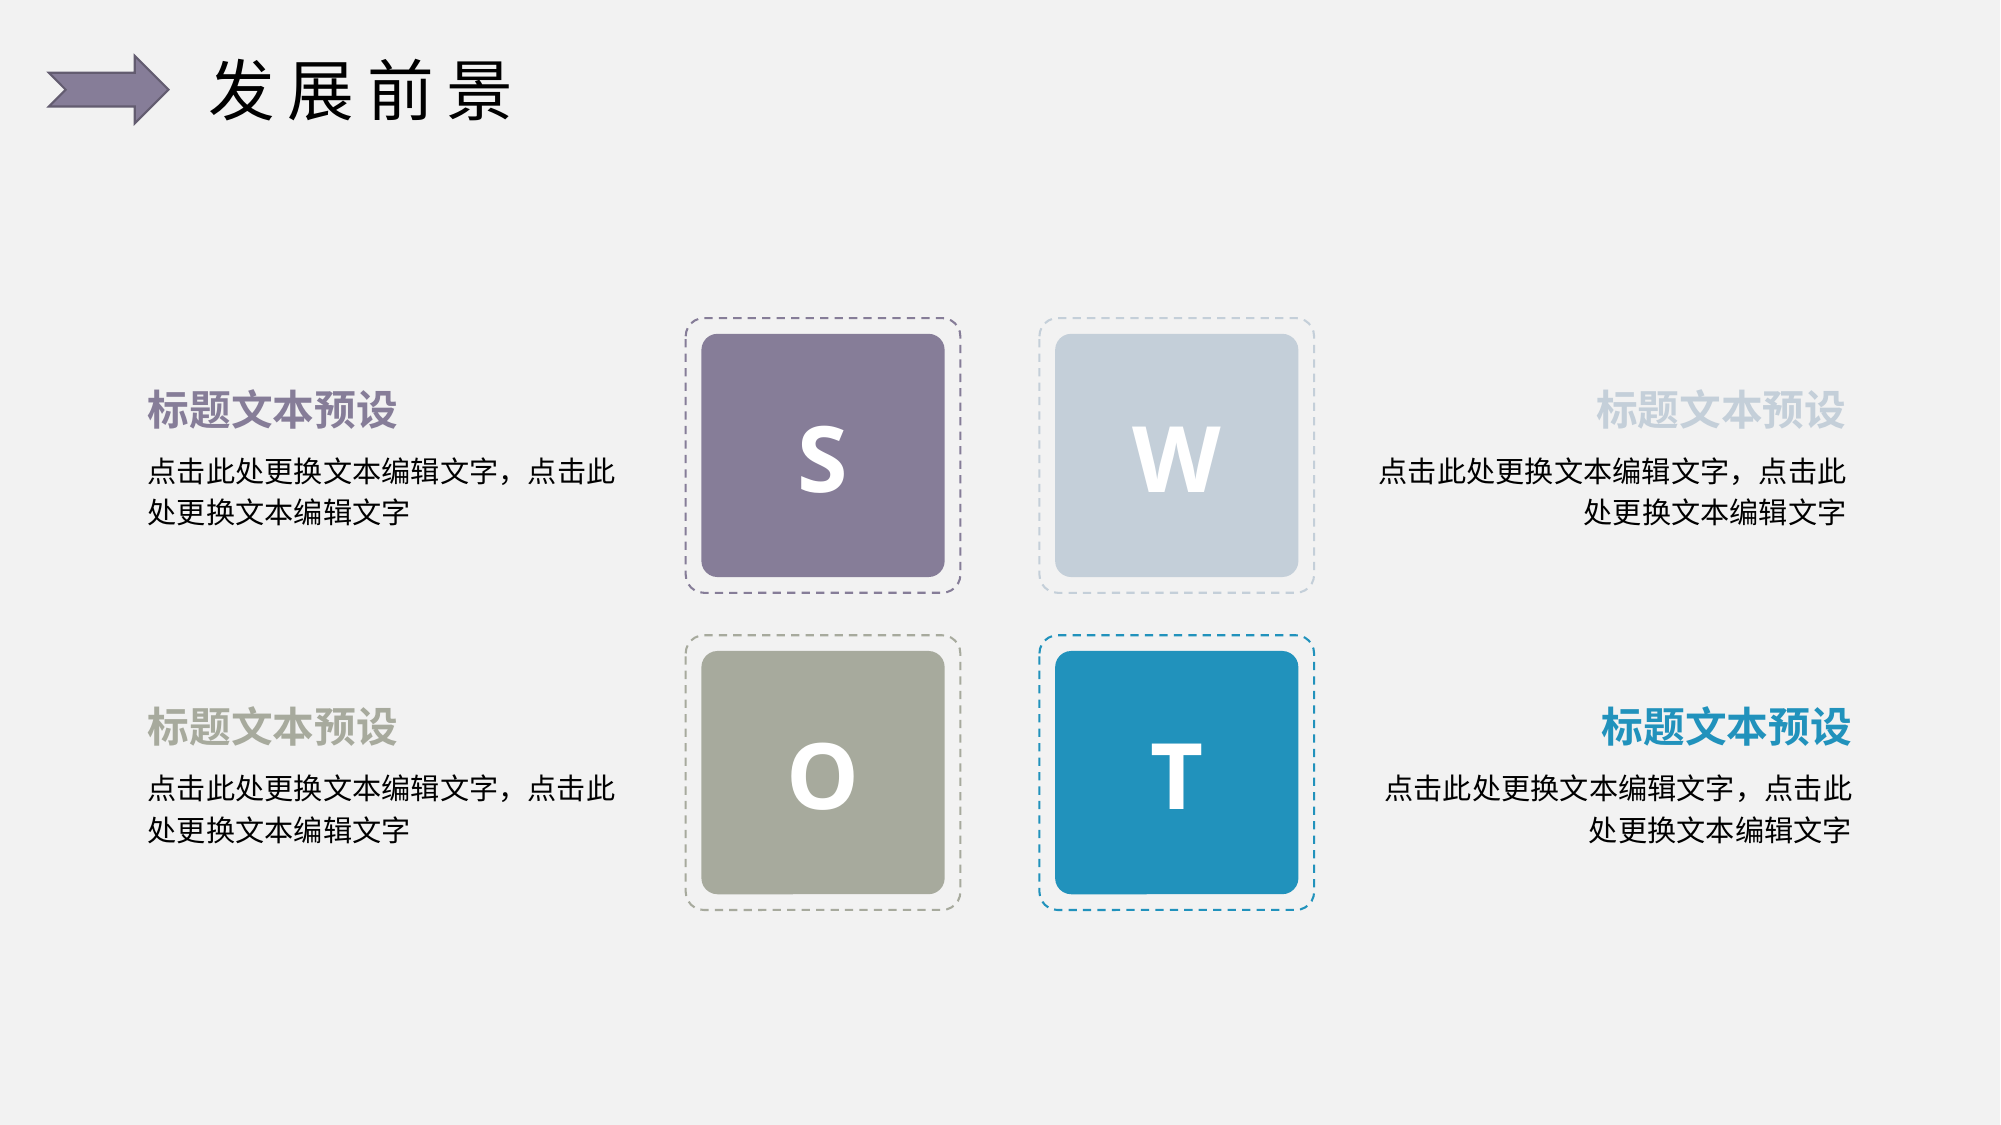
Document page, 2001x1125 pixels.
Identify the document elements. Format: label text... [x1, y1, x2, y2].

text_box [147, 318, 1853, 911]
text_box 发展前景 [193, 41, 789, 137]
text_box [46, 53, 170, 126]
